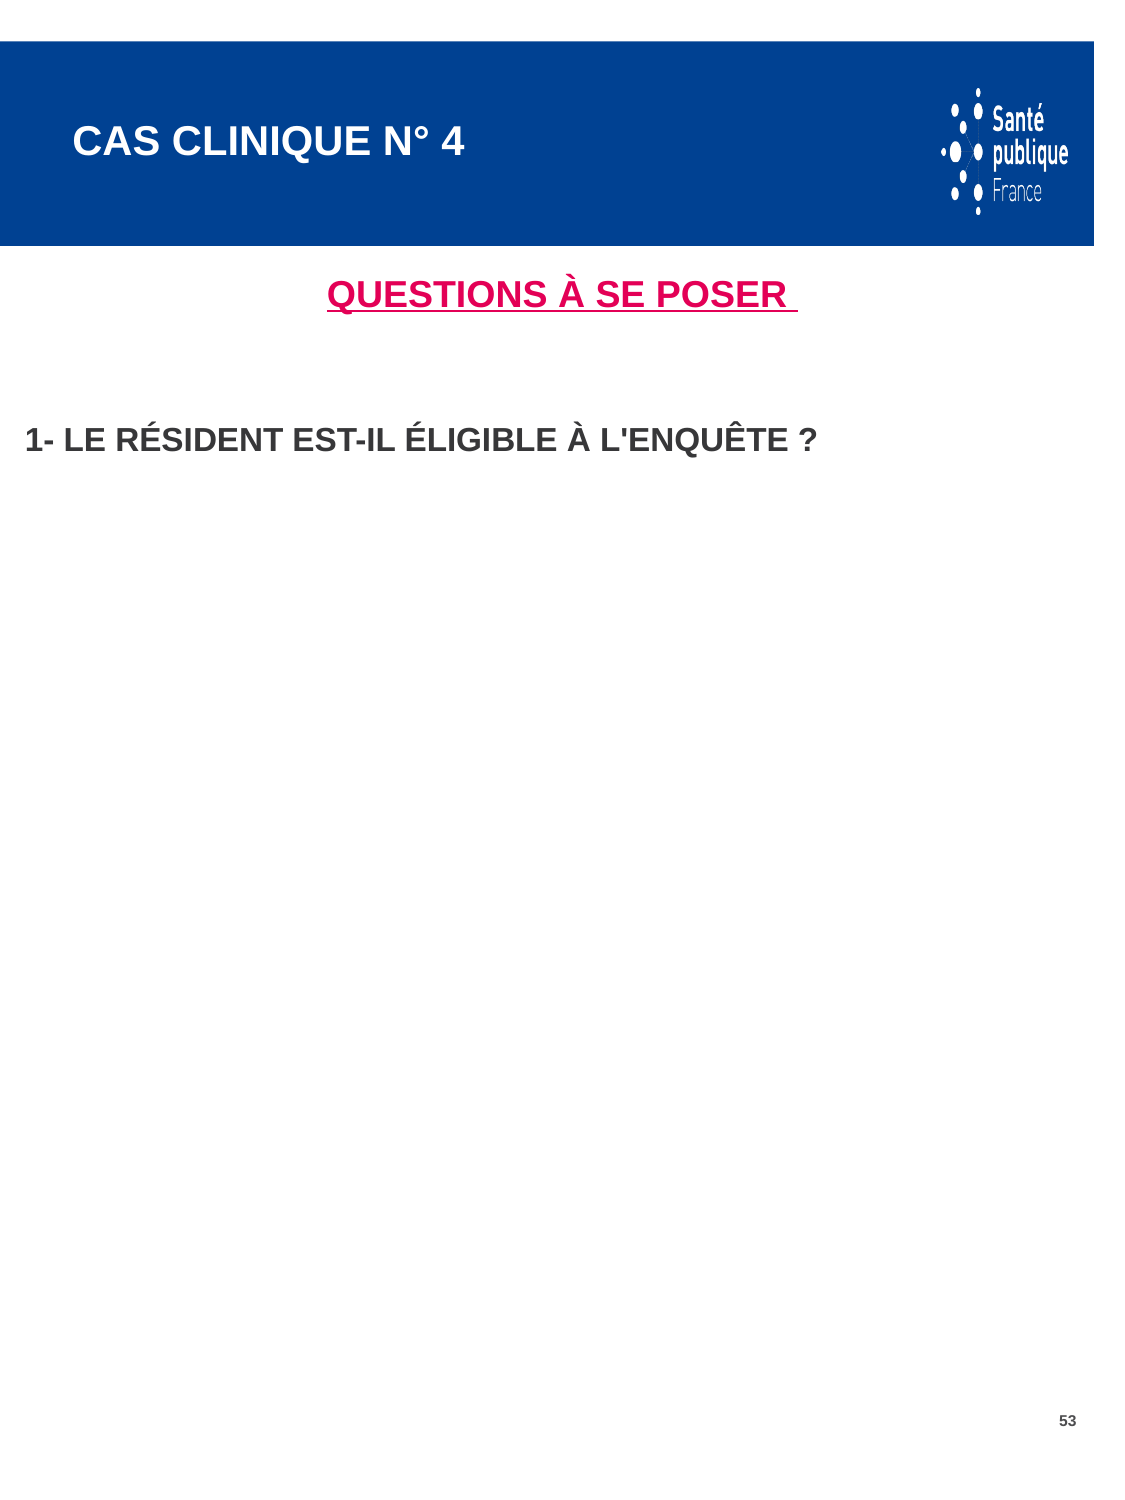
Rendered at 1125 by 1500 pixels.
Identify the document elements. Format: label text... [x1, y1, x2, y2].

picture [941, 88, 1068, 215]
title Cas clinique n° 4 [66, 41, 908, 246]
list Questions à se poser 1- Le résident est-IL éligible à l'Enquête ? [19, 265, 1106, 1483]
